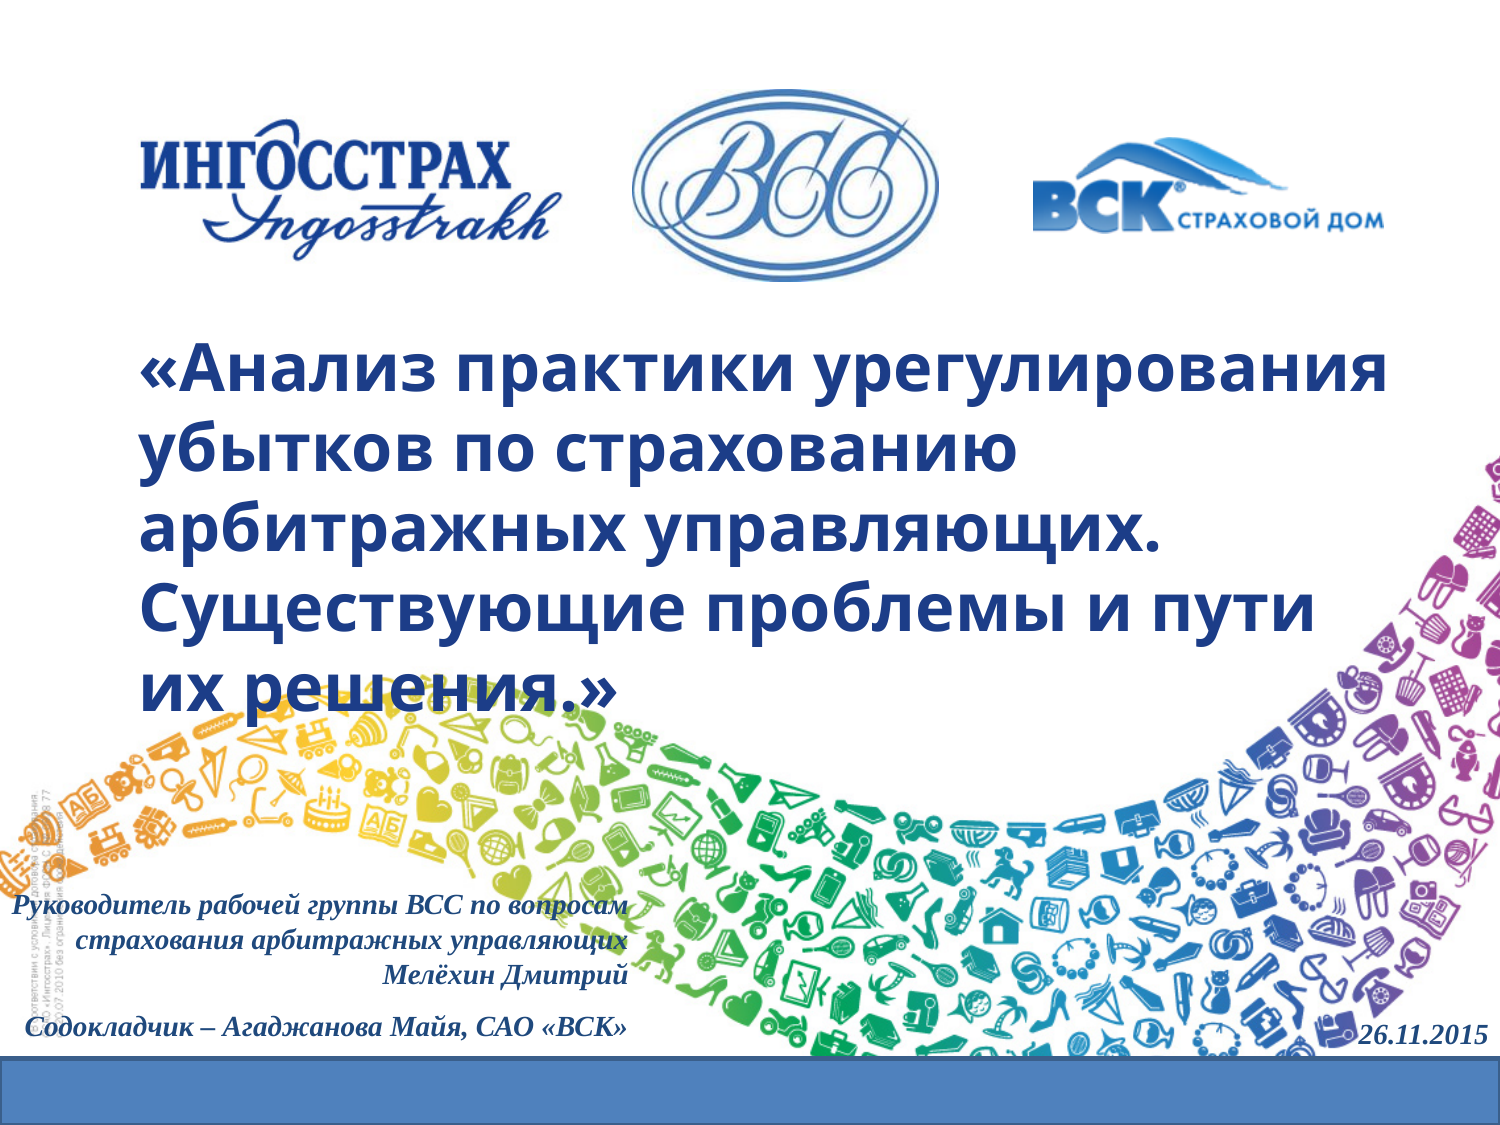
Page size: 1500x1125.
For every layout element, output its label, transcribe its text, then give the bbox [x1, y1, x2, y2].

picture [0, 0, 1500, 1056]
text_box Руководитель рабочей группы ВСС по вопросам страхования арбитражных управляющих Мелёхин Дмитрий [0, 878, 644, 998]
text_box [0, 1056, 1500, 1125]
text_box 26.11.2015 [1343, 1008, 1500, 1056]
text_box Содокладчик – Агаджанова Майя, САО «ВСК» [0, 999, 644, 1050]
text_box «Анализ практики урегулирования убытков по страхованию арбитражных управляющих. Существующие проблемы и пути их решения.» [123, 317, 1424, 792]
